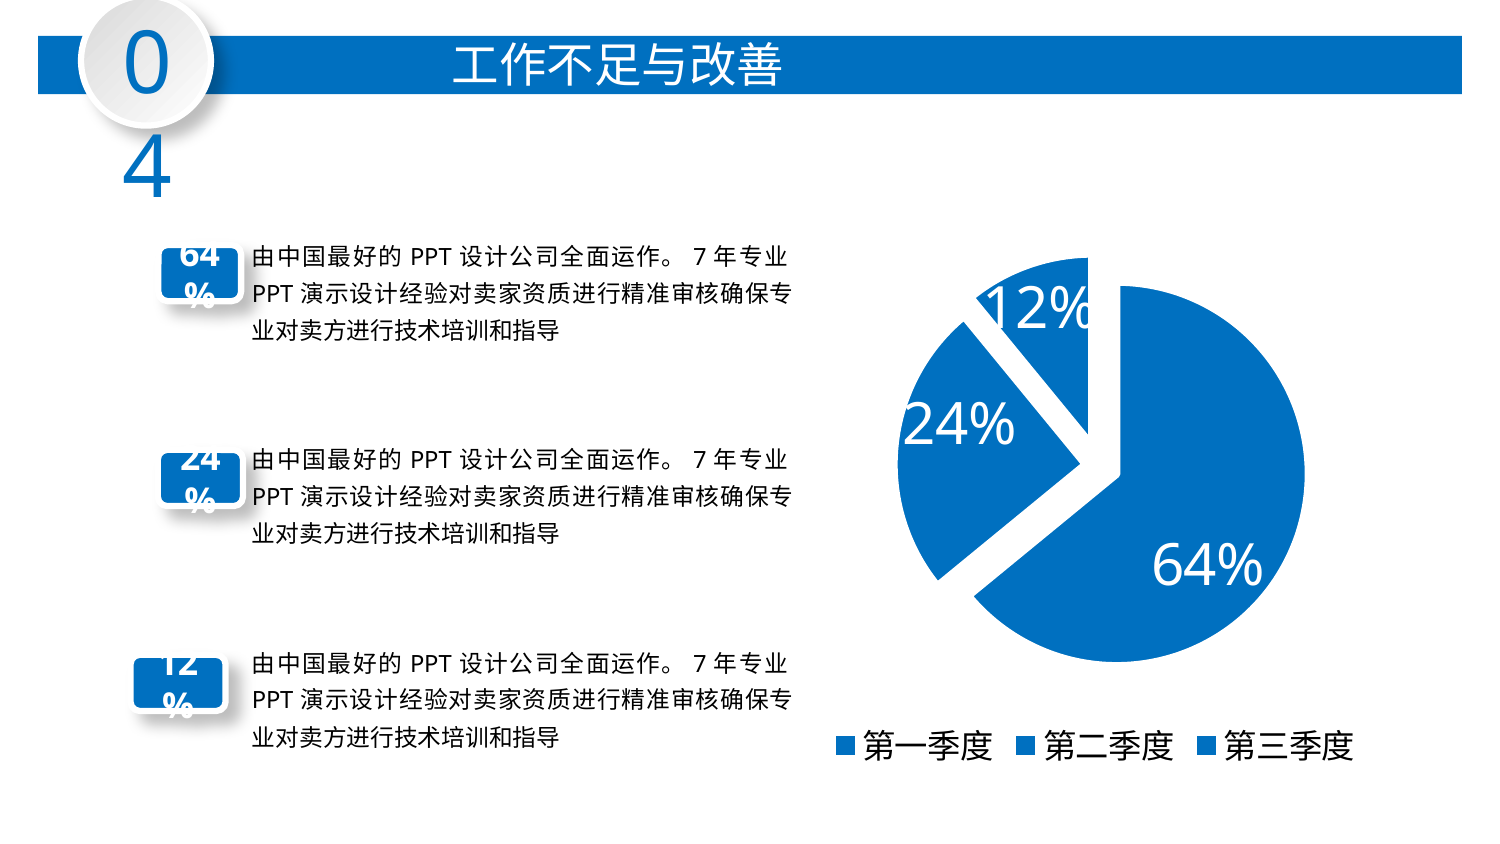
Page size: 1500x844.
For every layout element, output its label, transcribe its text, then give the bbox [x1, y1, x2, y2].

text_box [38, 35, 75, 95]
text_box [896, 35, 1462, 95]
text_box 工作不足与改善 [340, 23, 896, 104]
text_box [80, 0, 212, 126]
text_box 12% [128, 652, 228, 714]
text_box 由中国最好的PPT设计公司全面运作。7年专业PPT演示设计经验对卖家资质进行精准审核确保专业对卖方进行技术培训和指导 [241, 431, 651, 553]
text_box 24% [155, 447, 241, 509]
text_box 由中国最好的PPT设计公司全面运作。7年专业PPT演示设计经验对卖家资质进行精准审核确保专业对卖方进行技术培训和指导 [241, 228, 651, 350]
text_box [224, 35, 340, 95]
chart [656, 158, 1500, 775]
text_box 64% [156, 242, 244, 304]
text_box 由中国最好的PPT设计公司全面运作。7年专业PPT演示设计经验对卖家资质进行精准审核确保专业对卖方进行技术培训和指导 [241, 634, 651, 757]
